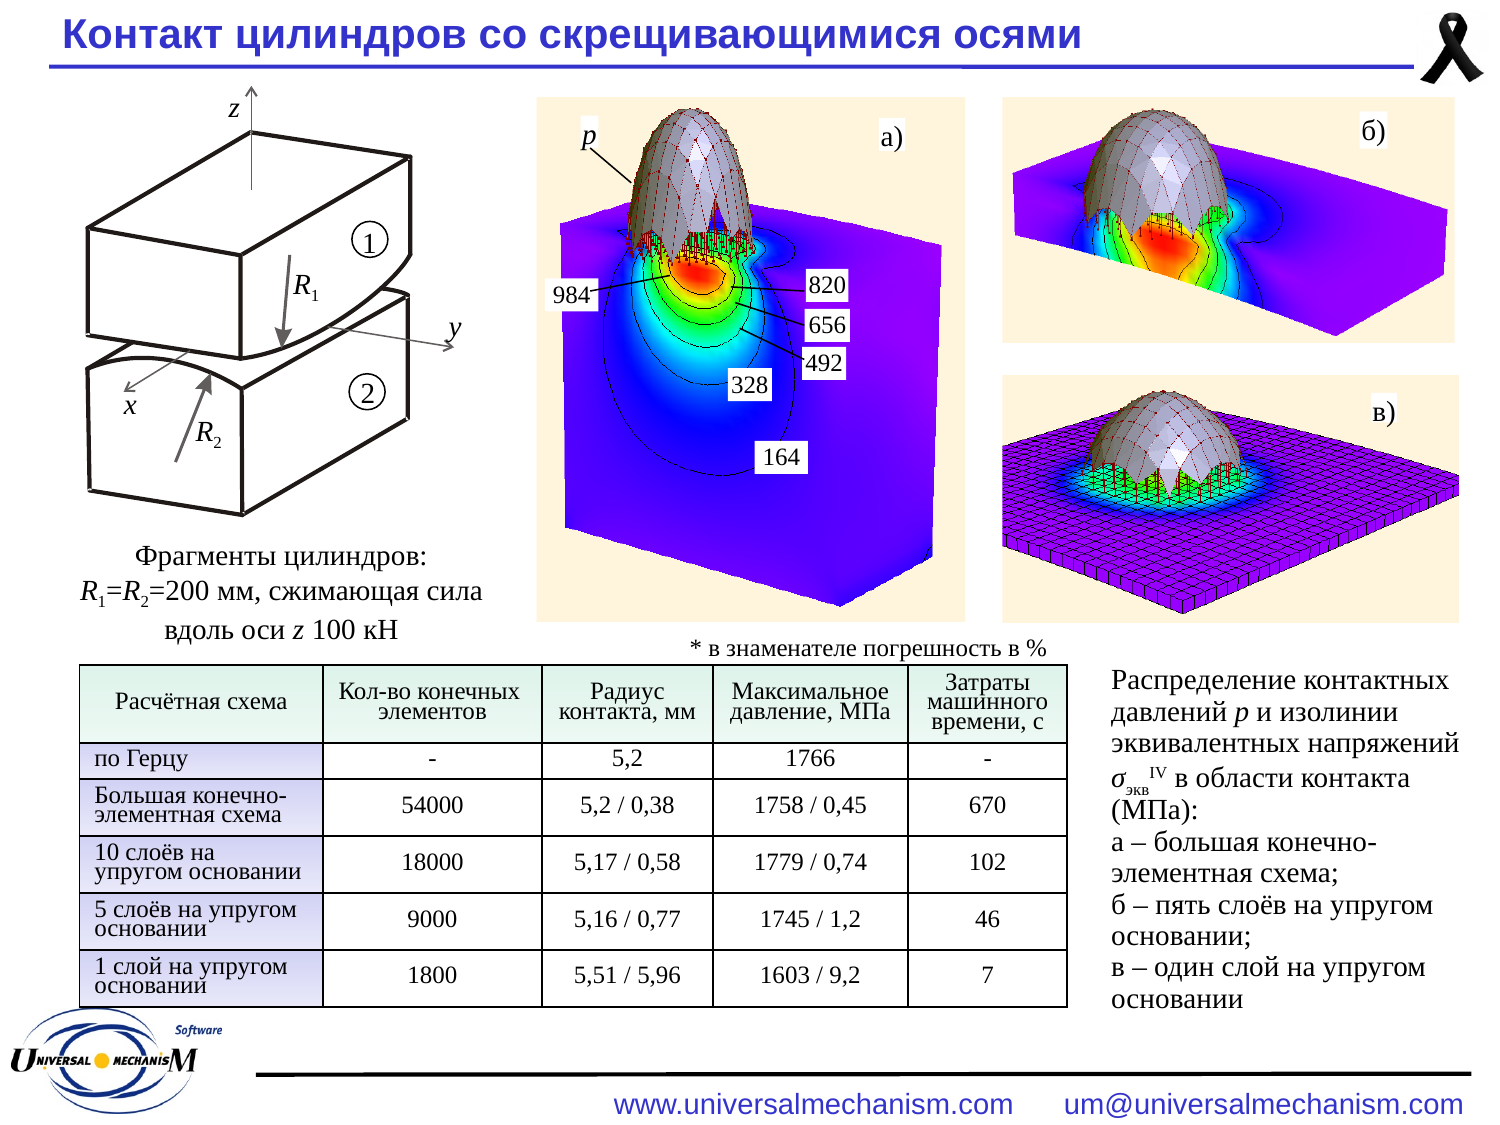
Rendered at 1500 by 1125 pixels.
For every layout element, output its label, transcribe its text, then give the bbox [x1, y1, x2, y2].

table_cell 7 [909, 951, 1066, 1006]
table_cell 10 слоёв на упругом основании [80, 837, 322, 892]
table_cell 670 [909, 780, 1066, 835]
table_cell 1758 / 0,45 [714, 780, 907, 835]
table_cell 18000 [324, 837, 541, 892]
table_cell - [909, 744, 1066, 778]
table_cell 1745 / 1,2 [714, 894, 907, 949]
table_header Расчётная схема [80, 676, 322, 742]
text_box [536, 97, 966, 623]
table_cell 5,2 / 0,38 [543, 780, 712, 835]
table_cell 5,51 / 5,96 [543, 951, 712, 1006]
text_box Контакт цилиндров со скрещивающимися осями [47, 0, 1461, 68]
table_cell 1800 [324, 951, 541, 1006]
table_header Радиус контакта, мм [543, 666, 712, 742]
text_box * в знаменателе погрешность в % [644, 635, 1063, 683]
table_cell 5,17 / 0,58 [543, 837, 712, 892]
picture [1414, 10, 1489, 86]
table_cell 1779 / 0,74 [714, 837, 907, 892]
table_header Кол-во конечных элементов [324, 666, 541, 742]
table_cell 102 [909, 837, 1066, 892]
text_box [1002, 374, 1459, 624]
table_cell 1603 / 9,2 [714, 951, 907, 1006]
table_cell по Герцу [80, 744, 322, 778]
table_cell 1 слой на упругом основании [80, 951, 322, 1006]
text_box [85, 85, 474, 518]
table_cell 5,16 / 0,77 [543, 894, 712, 949]
table_cell Большая конечно-элементная схема [80, 780, 322, 835]
table_cell 46 [909, 894, 1066, 949]
picture [11, 1007, 222, 1114]
table_cell 5 слоёв на упругом основании [80, 894, 322, 949]
table_cell 54000 [324, 780, 541, 835]
text_box Фрагменты цилиндров: R1=R2=200 мм, сжимающая сила вдоль оси z 100 кН [49, 528, 514, 676]
table_header Затраты машинного времени, с [909, 666, 1066, 742]
table_cell - [324, 744, 541, 778]
table_header Максимальное давление, МПа [714, 683, 907, 742]
text_box Распределение контактных давлений р и изолинии эквивалентных напряжений σэквIV в области контакта (МПа): а – большая конечно-элементная схема; б – пять слоёв на упругом основании; в – один слой на упругом основании [1081, 664, 1475, 1016]
table_cell 9000 [324, 894, 541, 949]
table_cell 1766 [714, 744, 907, 778]
table_cell 5,2 [543, 744, 712, 778]
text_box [1002, 97, 1455, 343]
